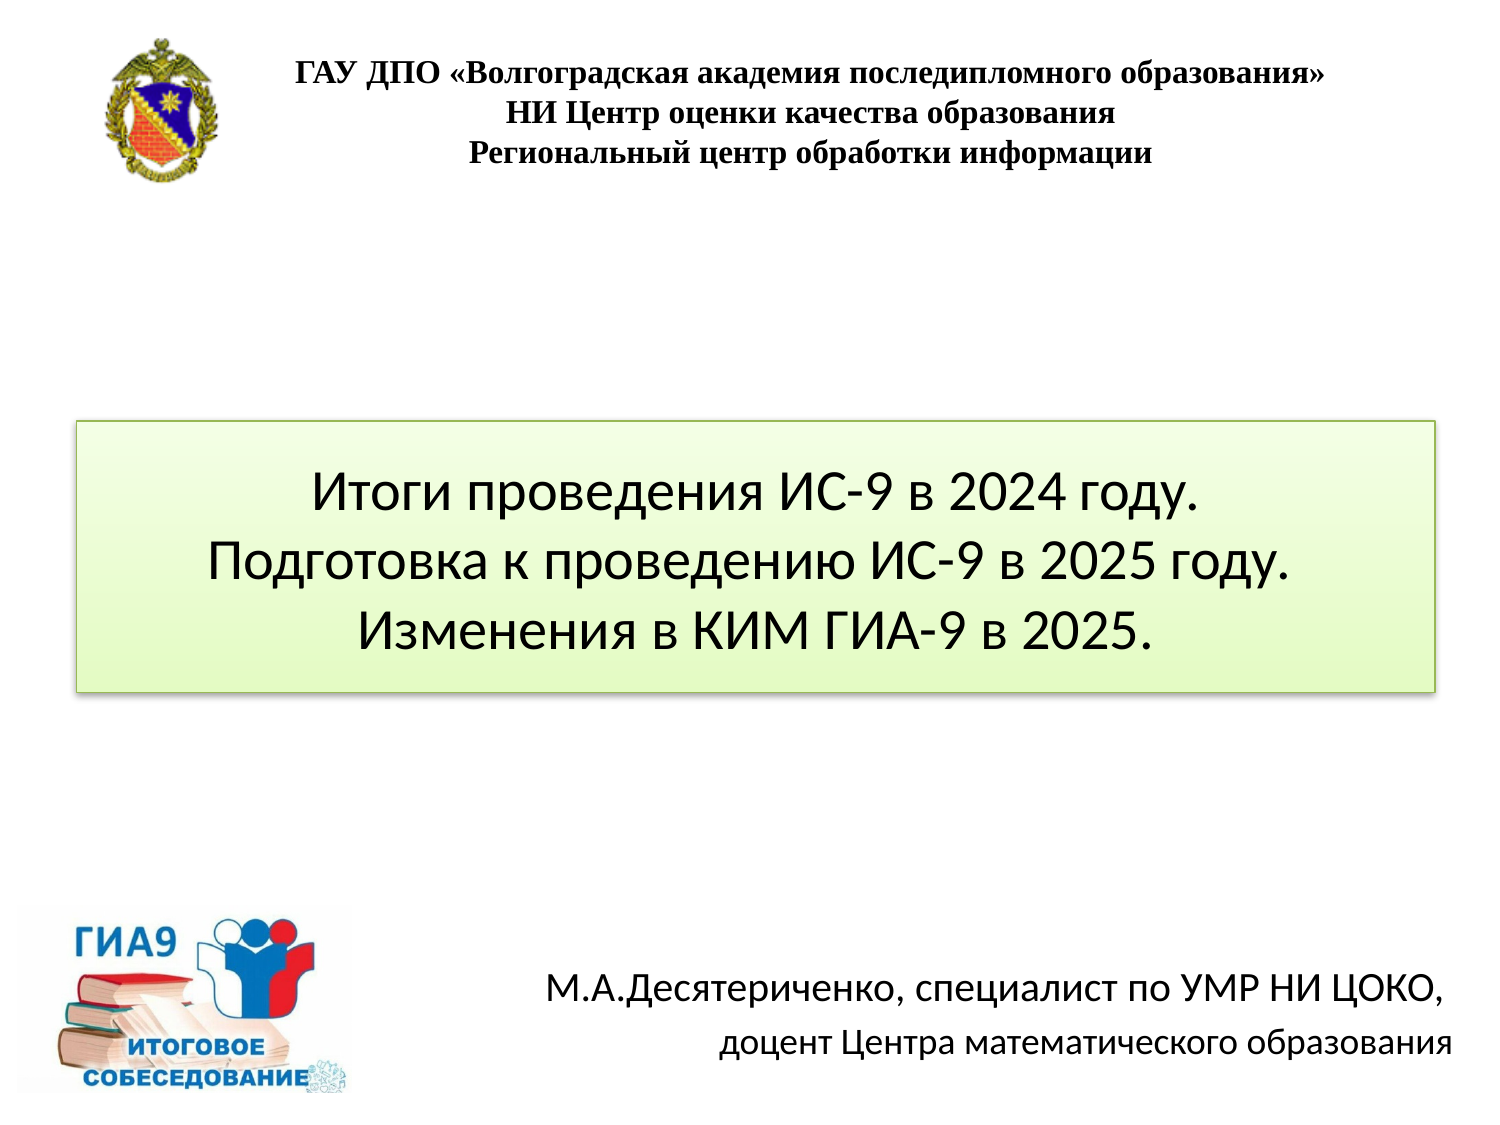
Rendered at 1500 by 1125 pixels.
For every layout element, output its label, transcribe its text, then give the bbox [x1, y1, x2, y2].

picture [100, 18, 228, 207]
title Итоги проведения ИС-9 в 2024 году. Подготовка к проведению ИС-9 в 2025 году. Изменения в КИМ ГИА-9 в 2025. [76, 420, 1436, 693]
picture [17, 904, 352, 1093]
subtitle М.А.Десятериченко, специалист по УМР НИ ЦОКО, доцент Центра математического образования [371, 952, 1470, 1090]
text_box ГАУ ДПО «Волгоградская академия последипломного образования» НИ Центр оценки качества образования Региональный центр обработки информации [233, 42, 1487, 204]
